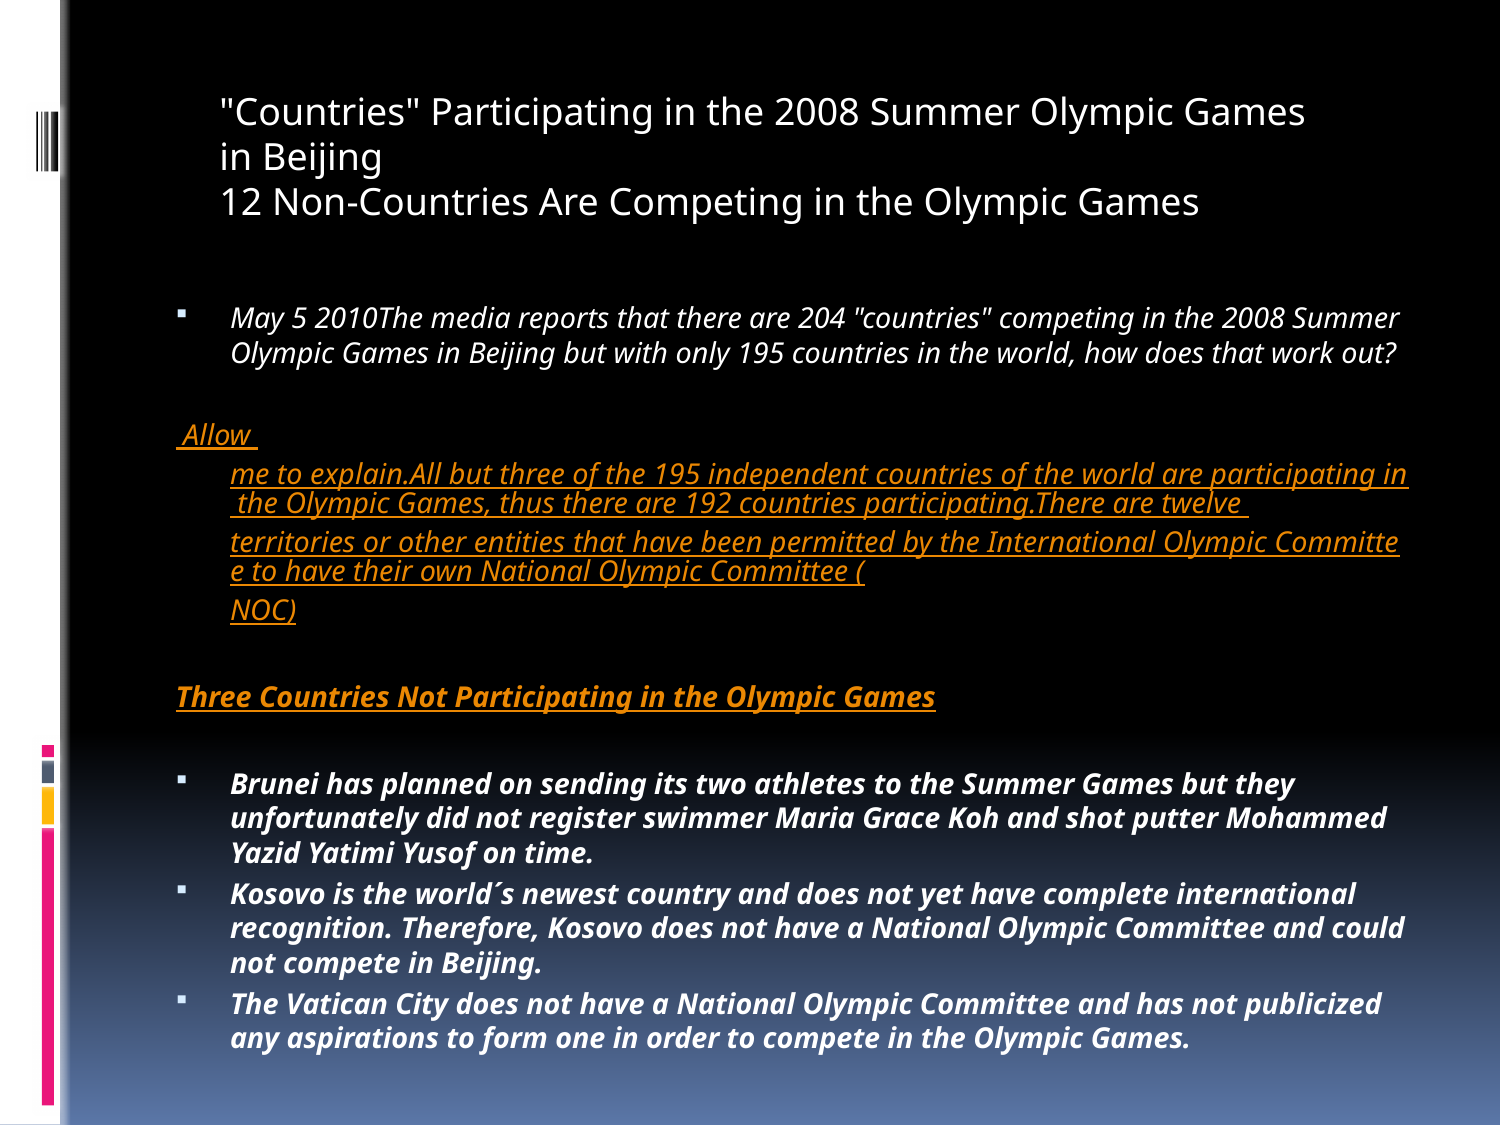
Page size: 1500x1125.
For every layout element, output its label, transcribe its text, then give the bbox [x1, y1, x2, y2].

text_box "Countries" Participating in the 2008 Summer Olympic Games in Beijing 12 Non-Countries Are Competing in the Olympic Games [204, 81, 1351, 231]
list May 5 2010The media reports that there are 204 "countries" competing in the 2008 Summer Olympic Games in Beijing but with only 195 countries in the world, how does that work out? Allow me to explain.All but three of the 195 independent countries of the world are participating in the Olympic Games, thus there are 192 countries participating.There are twelve territories or other entities that have been permitted by the International Olympic Committee to have their own National Olympic Committee (NOC) Three Countries Not Participating in the Olympic Games Brunei has planned on sending its two athletes to the Summer Games but they unfortunately did not register swimmer Maria Grace Koh and shot putter Mohammed Yazid Yatimi Yusof on time. Kosovo is the world´s newest country and does not yet have complete international recognition. Therefore, Kosovo does not have a National Olympic Committee and could not compete in Beijing. The Vatican City does not have a National Olympic Committee and has not publicized any aspirations to form one in order to compete in the Olympic Games. [150, 292, 1425, 1043]
